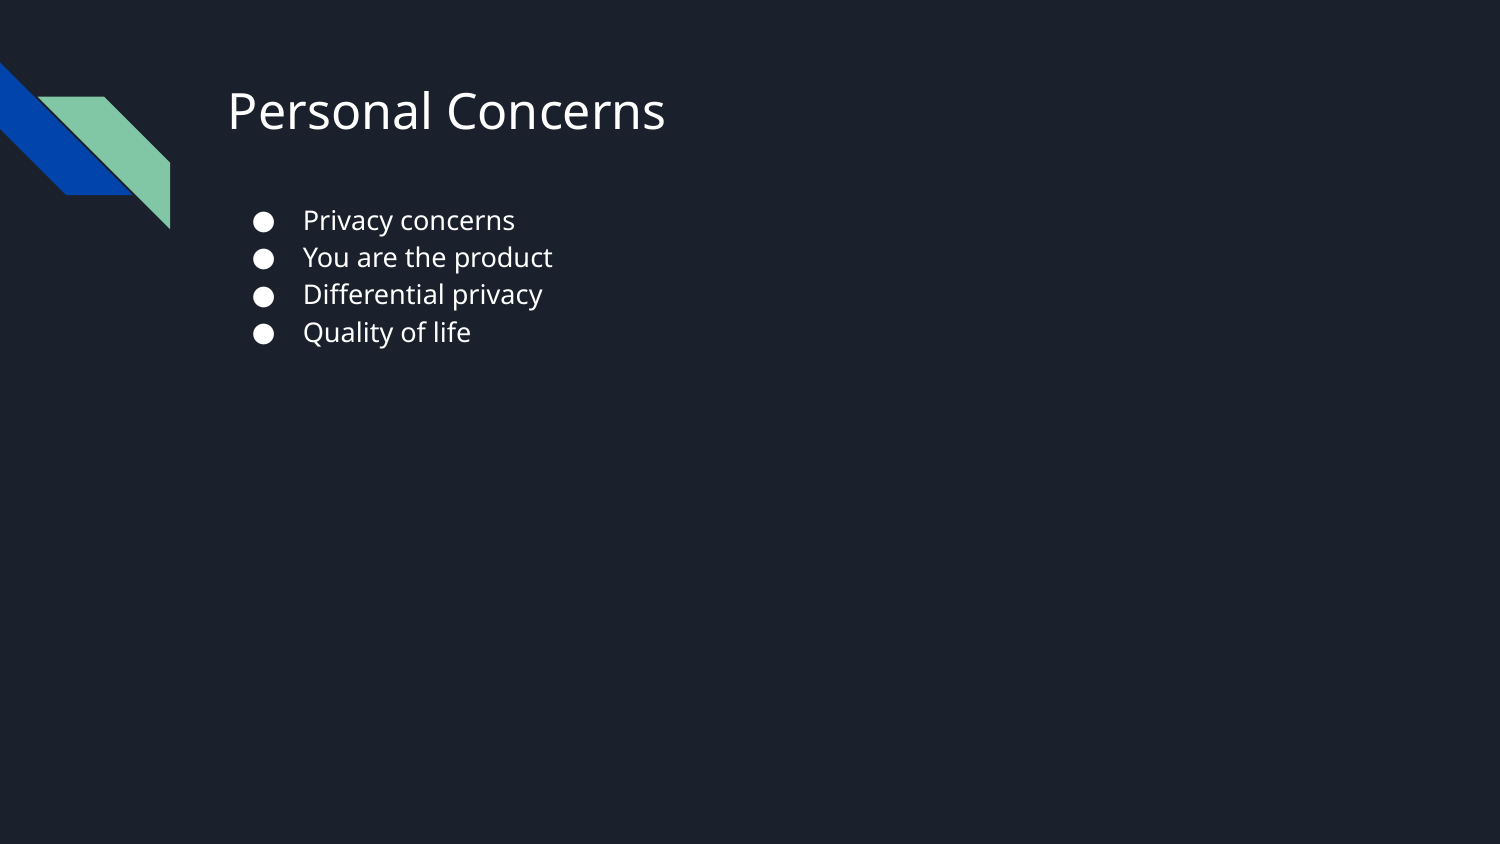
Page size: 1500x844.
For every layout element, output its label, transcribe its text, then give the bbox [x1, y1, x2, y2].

title Personal Concerns [212, 64, 1368, 183]
list Privacy concerns You are the product Differential privacy Quality of life [212, 183, 1368, 661]
